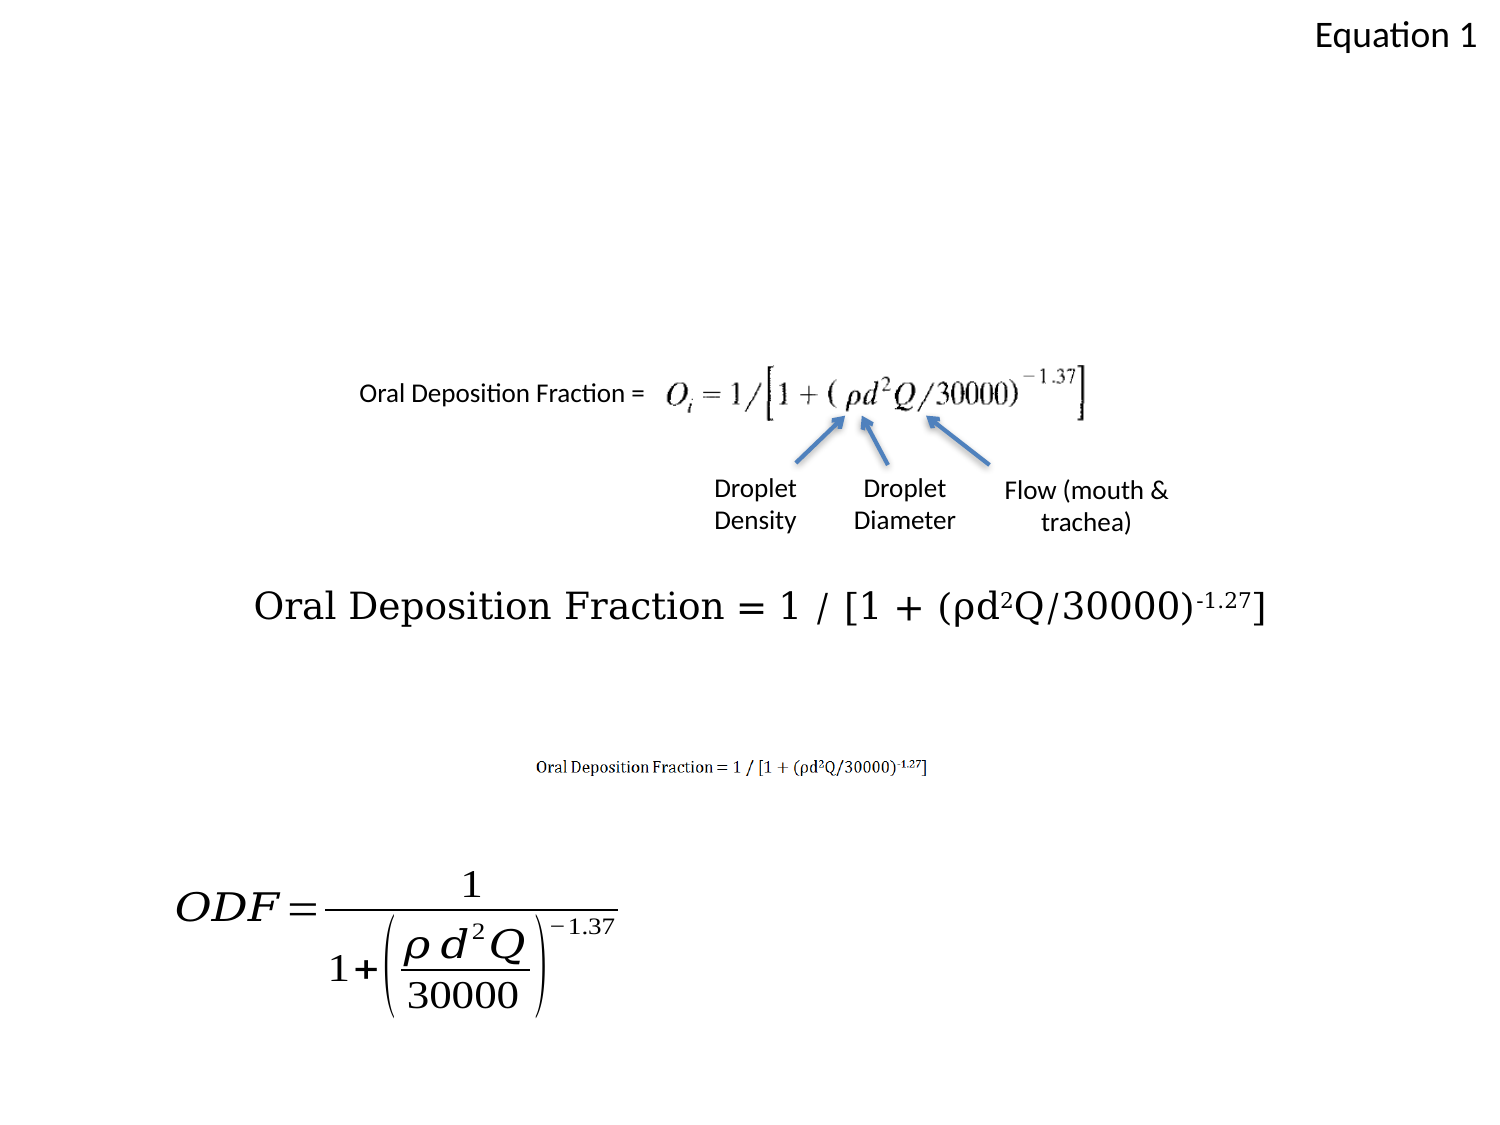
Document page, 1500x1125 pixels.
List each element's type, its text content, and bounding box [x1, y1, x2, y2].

text_box Droplet Density [689, 462, 822, 543]
text_box Droplet Diameter [832, 462, 951, 543]
text_box Oral Deposition Fraction = [344, 368, 638, 416]
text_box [925, 415, 990, 466]
picture [643, 353, 1122, 432]
text_box Oral Deposition Fraction = 1 / [1 + (ρd2Q/30000)-1.27] [238, 574, 1283, 635]
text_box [861, 415, 889, 466]
text_box Equation 1 [1300, 2, 1493, 63]
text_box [795, 415, 846, 464]
text_box Flow (mouth & trachea) [951, 464, 1222, 545]
picture [524, 749, 955, 787]
